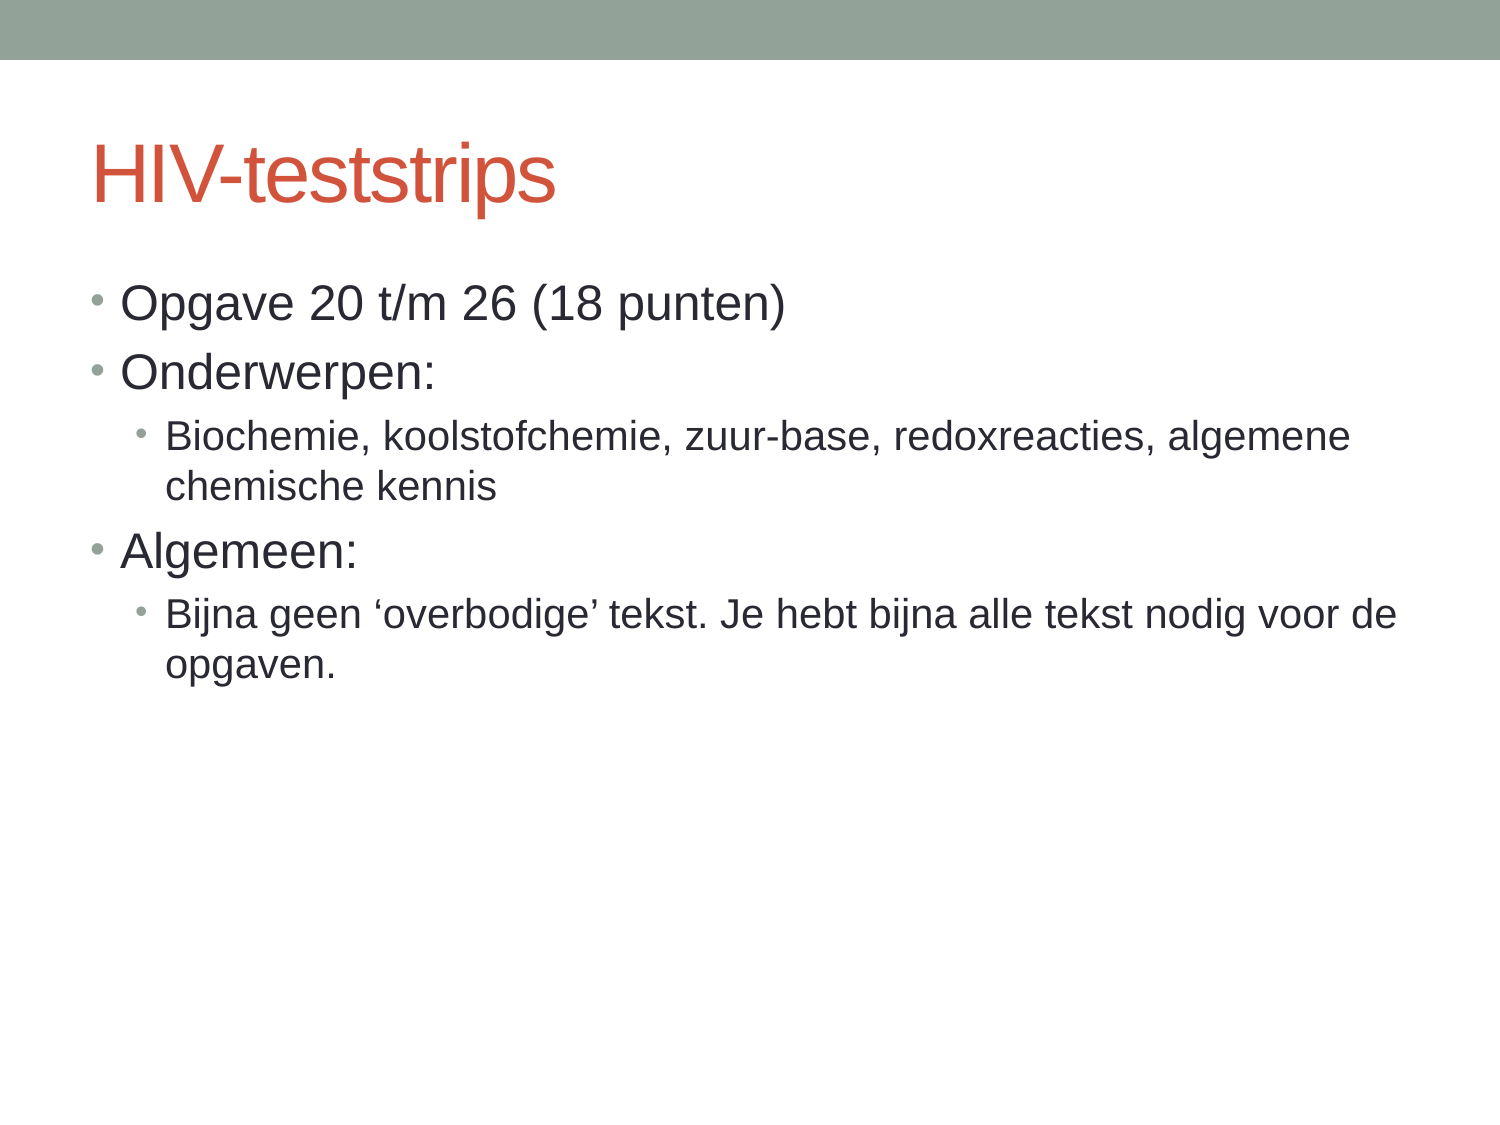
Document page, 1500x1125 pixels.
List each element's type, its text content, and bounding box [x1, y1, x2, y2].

list Opgave 20 t/m 26 (18 punten) Onderwerpen: Biochemie, koolstofchemie, zuur-base, redoxreacties, algemene chemische kennis Algemeen: Bijna geen ‘overbodige’ tekst. Je hebt bijna alle tekst nodig voor de opgaven. [75, 262, 1425, 1063]
title HIV-teststrips [75, 87, 1425, 250]
